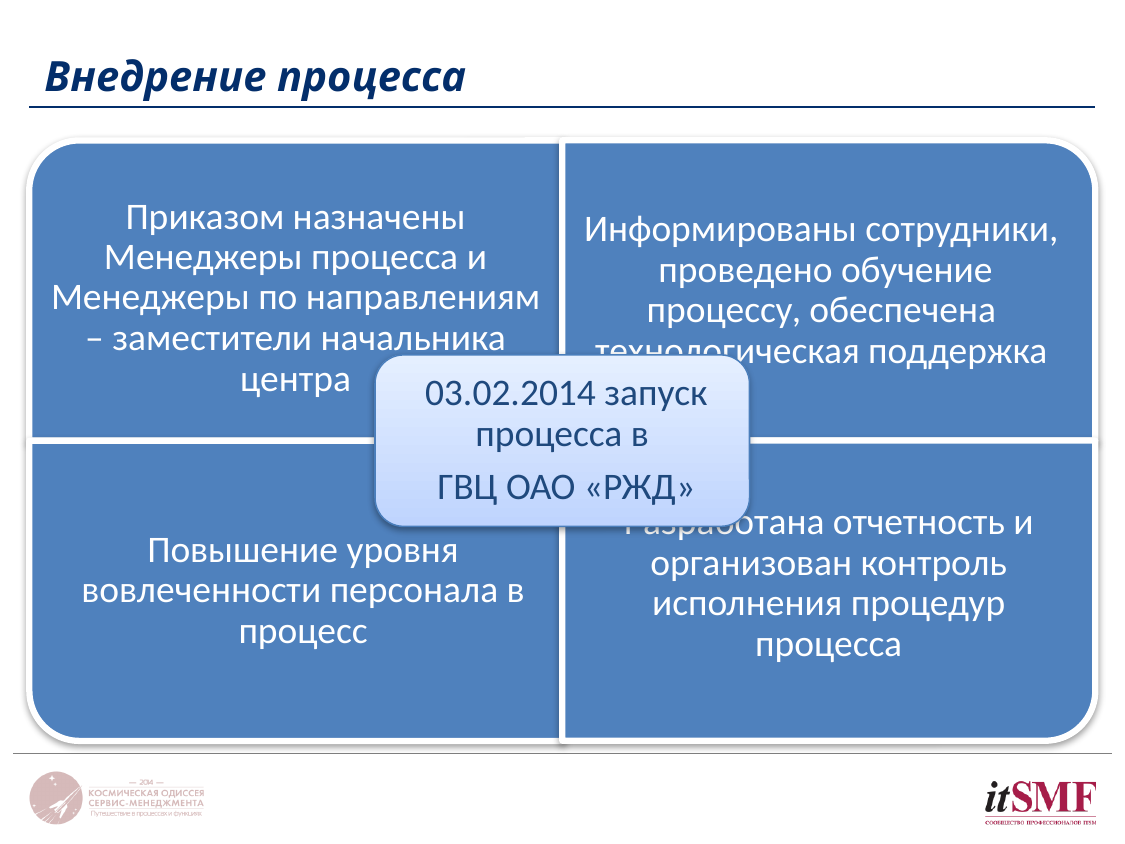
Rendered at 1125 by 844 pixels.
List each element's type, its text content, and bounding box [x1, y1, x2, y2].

picture [985, 781, 1096, 825]
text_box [29, 140, 1096, 742]
title Внедрение процесса [29, 33, 1096, 115]
